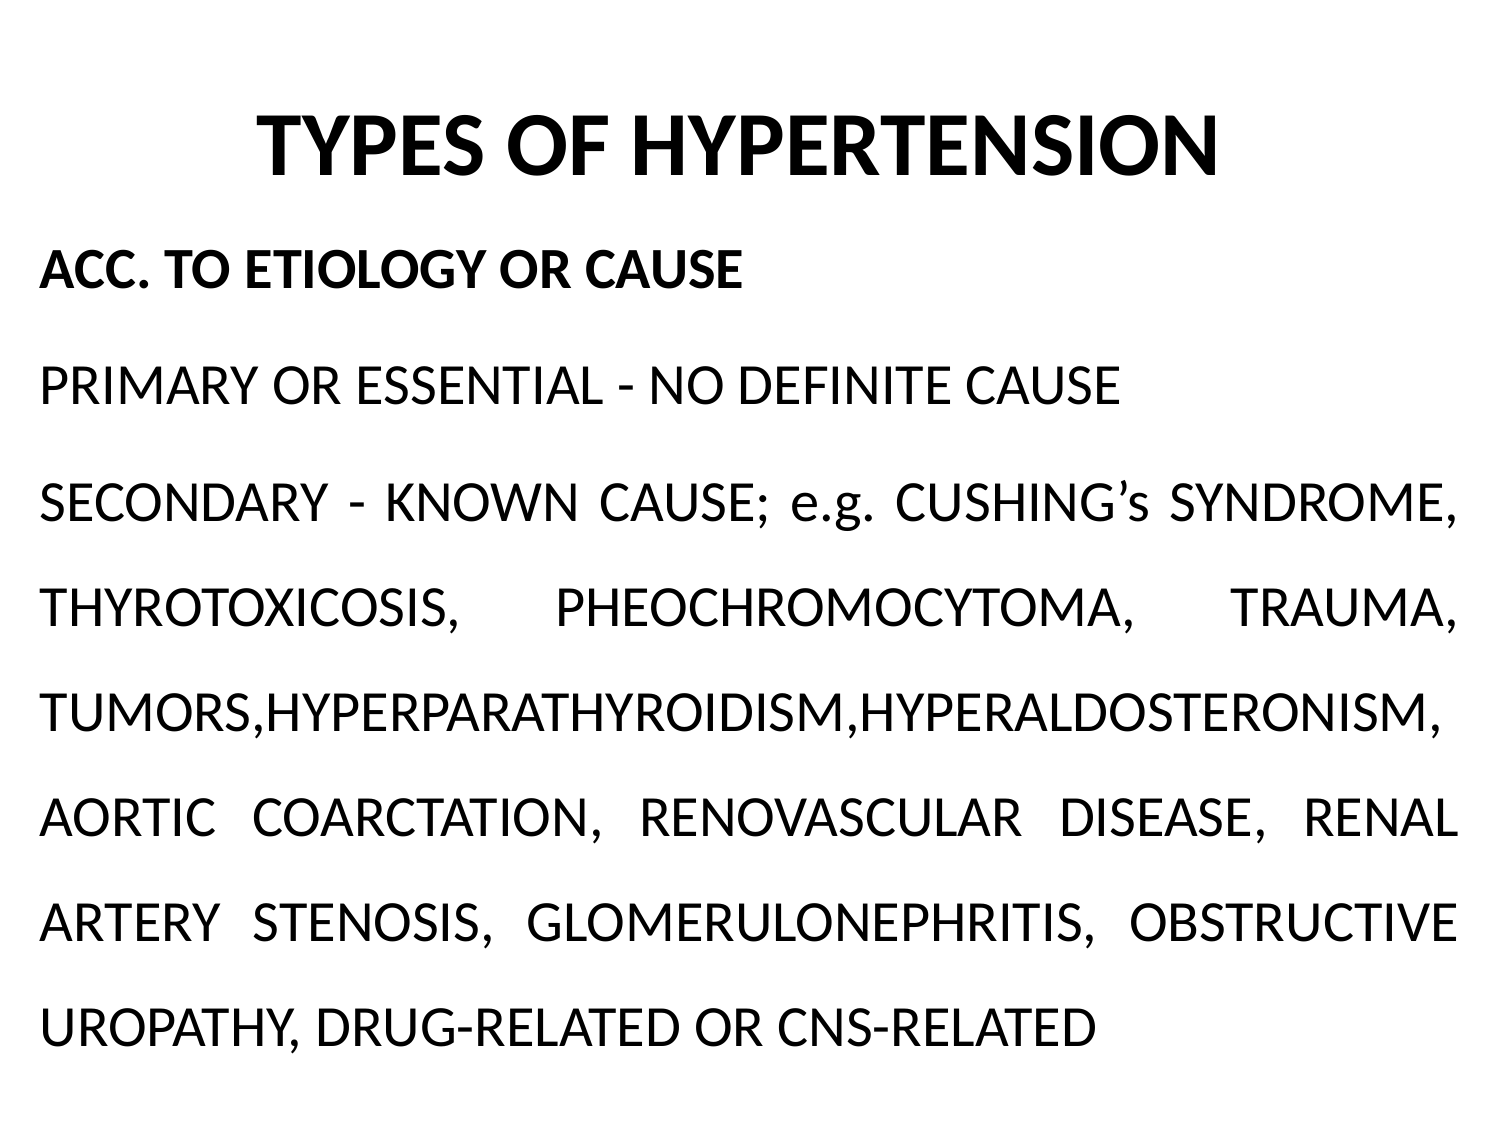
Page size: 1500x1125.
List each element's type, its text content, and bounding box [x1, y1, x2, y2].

title TYPES OF HYPERTENSION [75, 45, 1425, 187]
list ACC. TO ETIOLOGY OR CAUSE PRIMARY OR ESSENTIAL - NO DEFINITE CAUSE SECONDARY - KNOWN CAUSE; e.g. CUSHING’s SYNDROME, THYROTOXICOSIS, PHEOCHROMOCYTOMA, TRAUMA, TUMORS,HYPERPARATHYROIDISM,HYPERALDOSTERONISM, AORTIC COARCTATION, RENOVASCULAR DISEASE, RENAL ARTERY STENOSIS, GLOMERULONEPHRITIS, OBSTRUCTIVE UROPATHY, DRUG-RELATED OR CNS-RELATED [24, 187, 1475, 1063]
